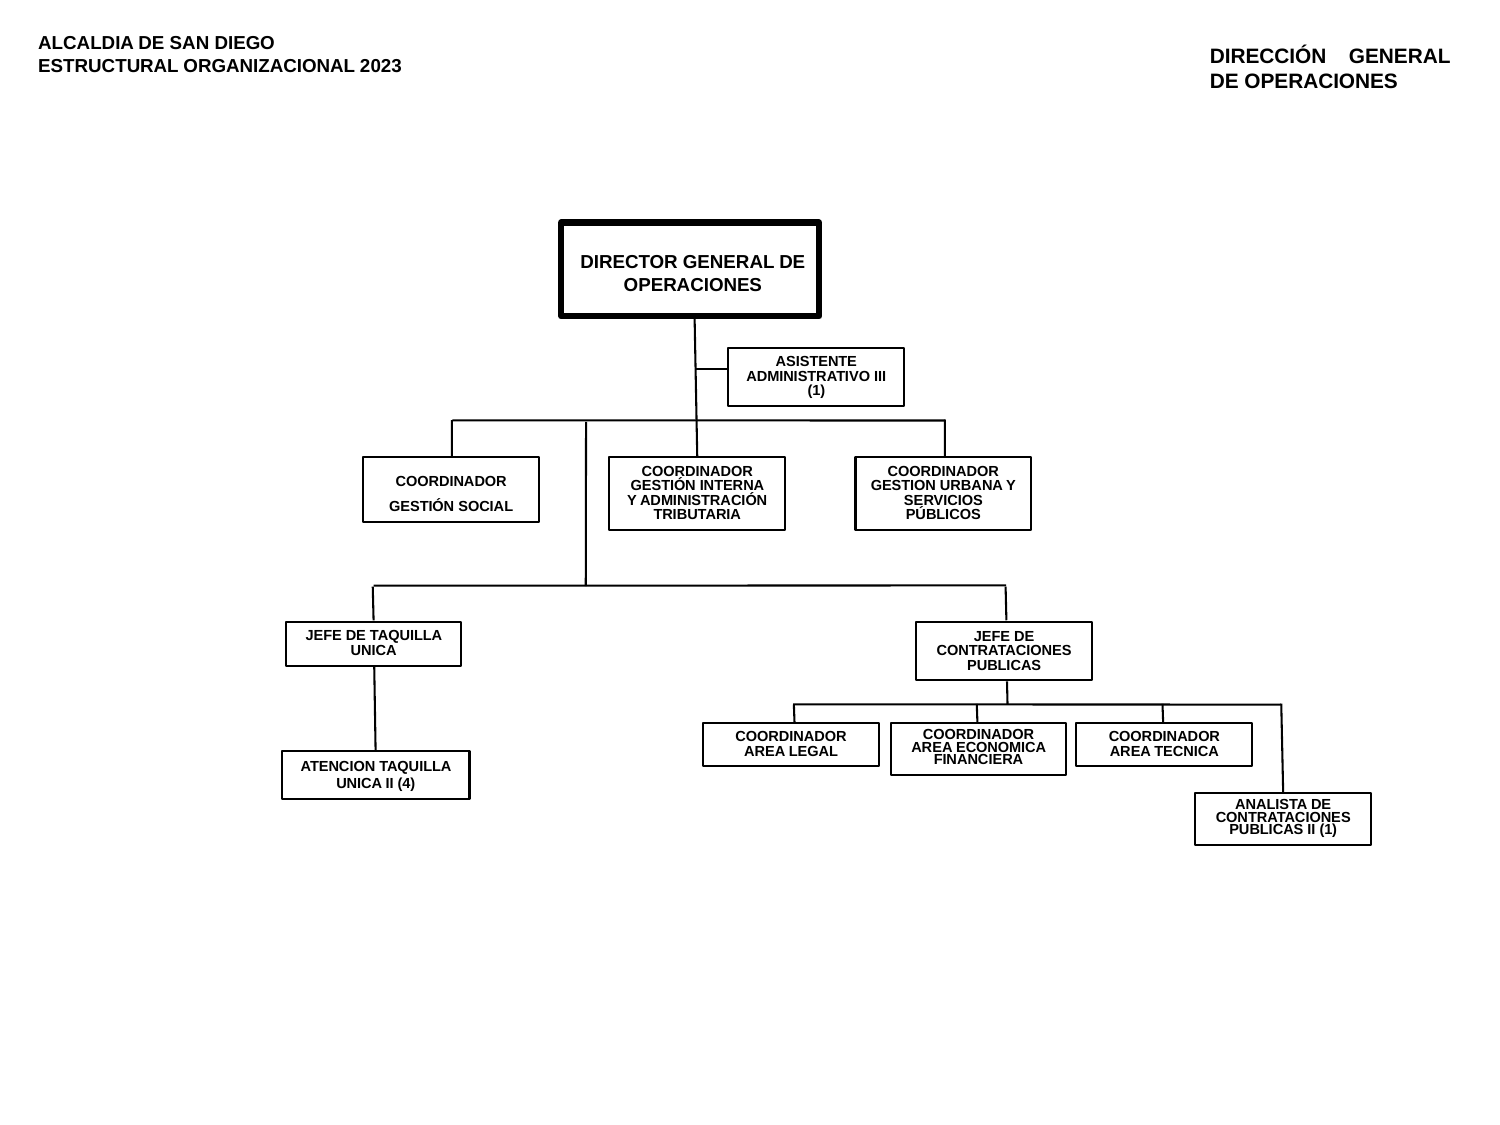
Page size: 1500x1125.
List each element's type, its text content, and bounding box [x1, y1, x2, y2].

text_box DIRECCIÓN GENERAL DE OPERACIONES [1195, 35, 1465, 100]
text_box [281, 222, 1372, 847]
text_box ALCALDIA DE SAN DIEGO ESTRUCTURAL ORGANIZACIONAL 2023 [23, 23, 551, 84]
